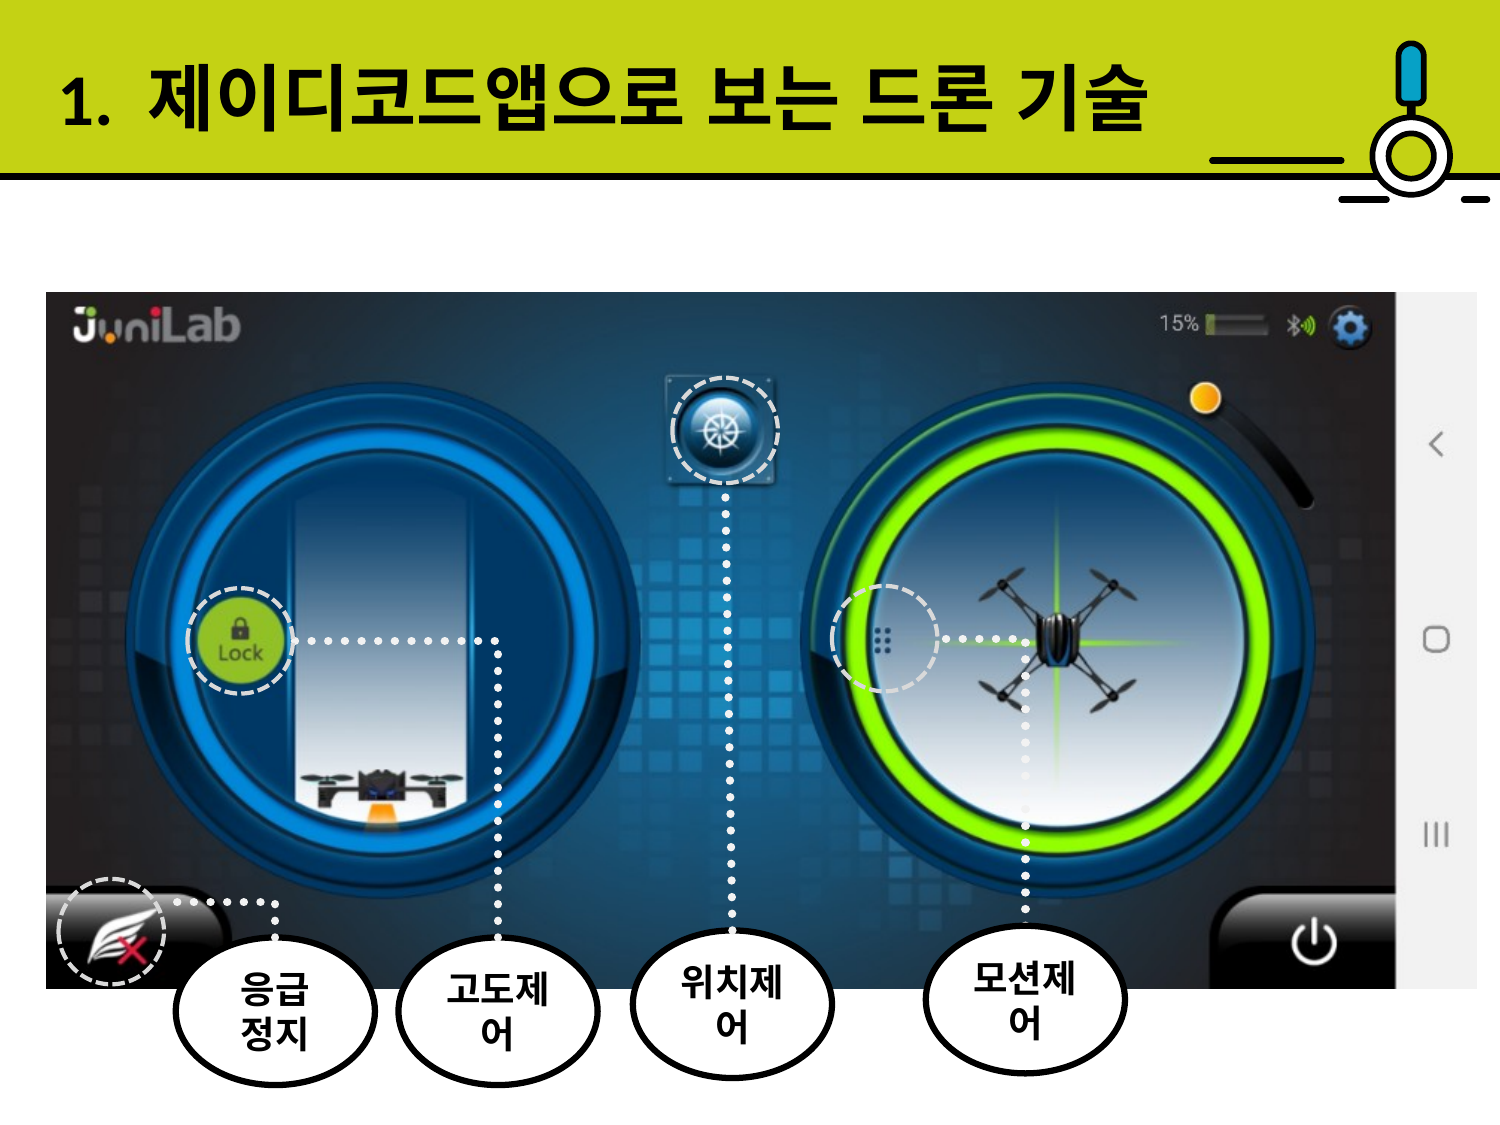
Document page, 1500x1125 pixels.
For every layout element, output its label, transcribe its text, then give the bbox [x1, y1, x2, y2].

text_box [504, 702, 953, 711]
text_box 위치제어 [630, 996, 835, 1081]
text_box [837, 737, 1126, 827]
text_box 응급 정지 [173, 996, 378, 1088]
text_box 고도제어 [396, 996, 600, 1088]
picture [46, 292, 1477, 989]
text_box 1. 제이디코드앱으로 보는 드론 기술 [57, 52, 1254, 140]
text_box 모션제어 [923, 996, 1128, 1076]
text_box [201, 864, 238, 976]
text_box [246, 686, 544, 892]
